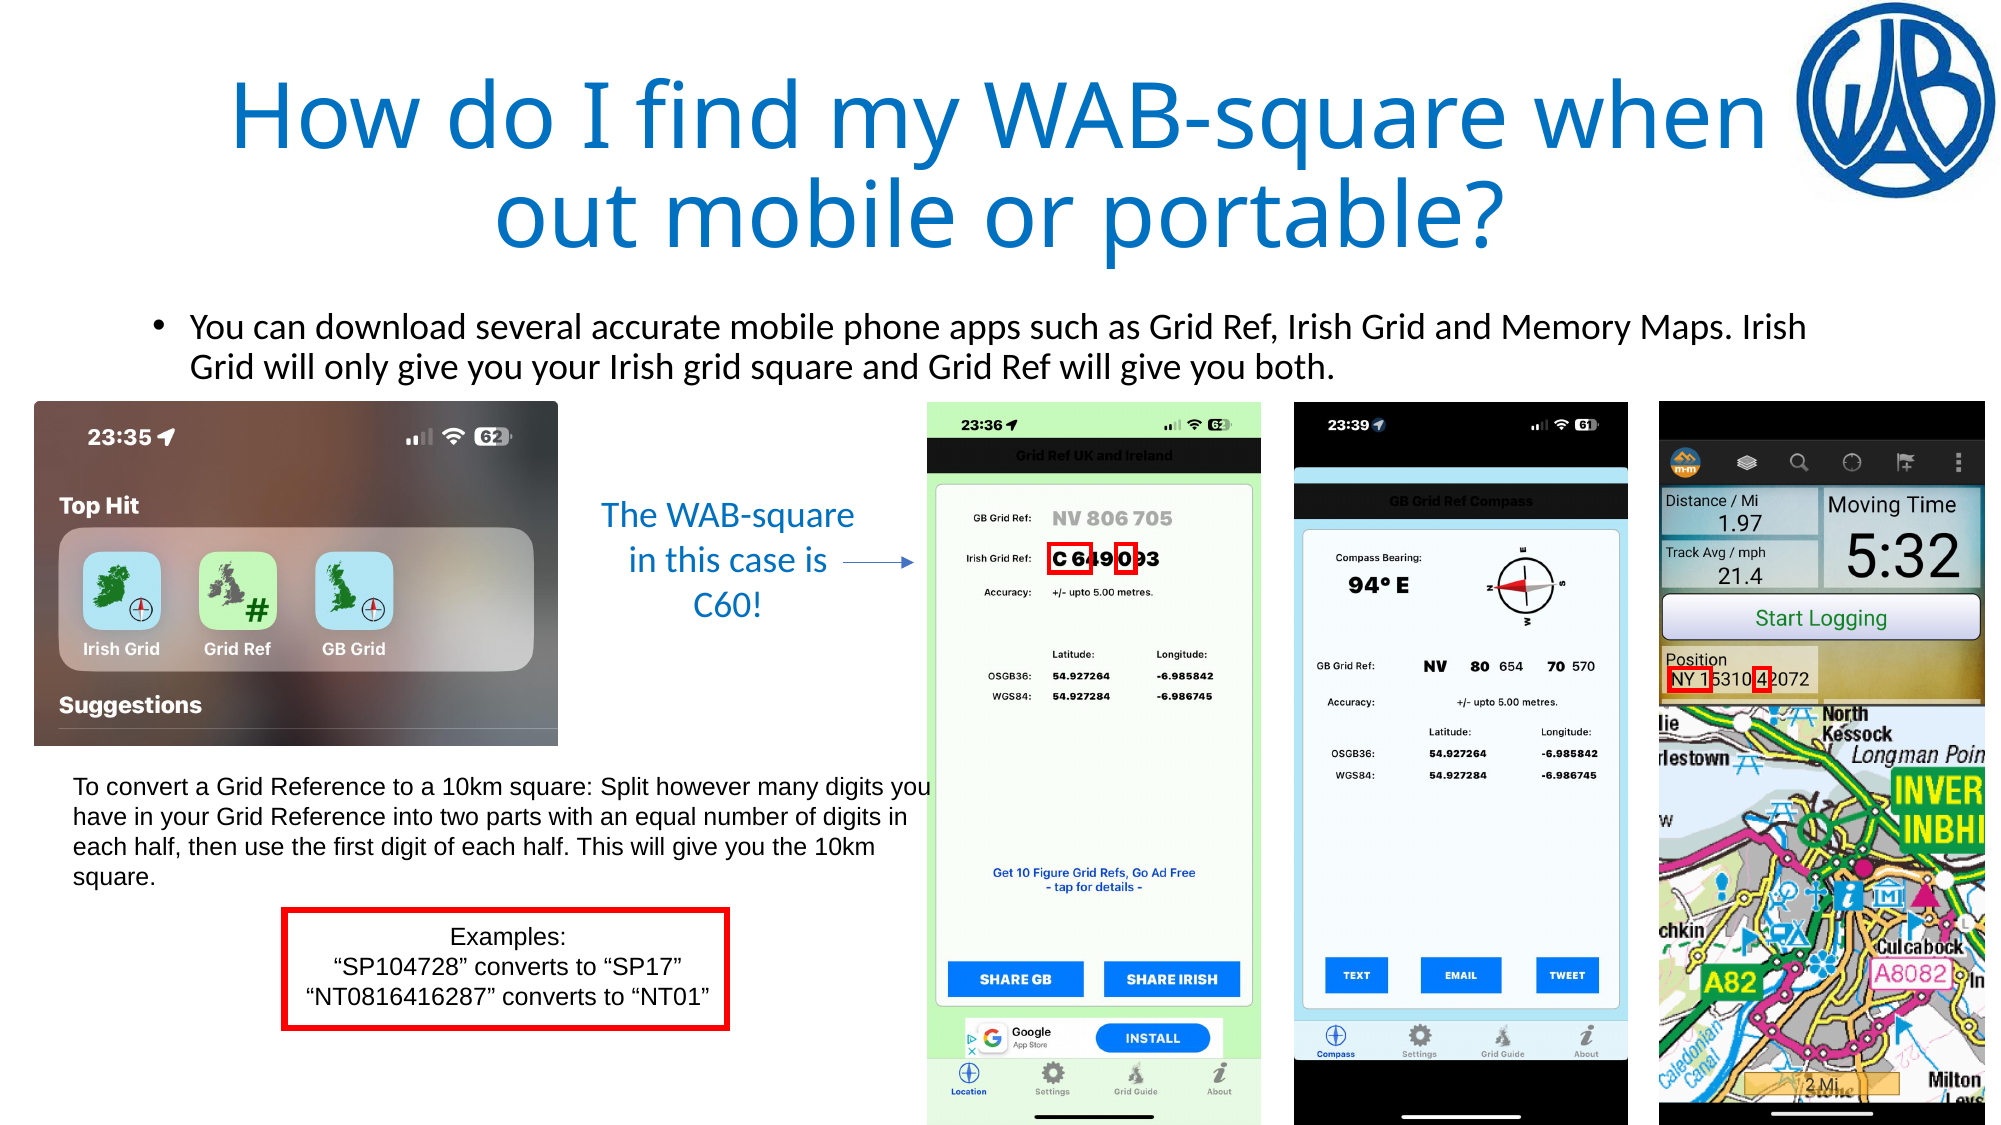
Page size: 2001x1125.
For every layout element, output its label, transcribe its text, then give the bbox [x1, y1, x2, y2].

picture [1789, 0, 2000, 202]
title How do I find my WAB-square when out mobile or portable? [137, 59, 1863, 278]
text_box [283, 909, 728, 1029]
picture [1294, 402, 1628, 1125]
picture [927, 402, 1261, 1125]
list You can download several accurate mobile phone apps such as Grid Ref, Irish Grid and Memory Maps. Irish Grid will only give you your Irish grid square and Grid Ref will give you both. [137, 299, 1863, 1014]
text_box The WAB-square in this case is C60! [578, 482, 879, 633]
text_box To convert a Grid Reference to a 10km square: Split however many digits you have in your Grid Reference into two parts with an equal number of digits in each half, then use the first digit of each half. This will give you the 10km square. Examples: “SP104728” converts to “SP17” “NT0816416287” converts to “NT01” [58, 763, 927, 1018]
picture [34, 401, 558, 746]
picture [1659, 401, 1985, 1125]
